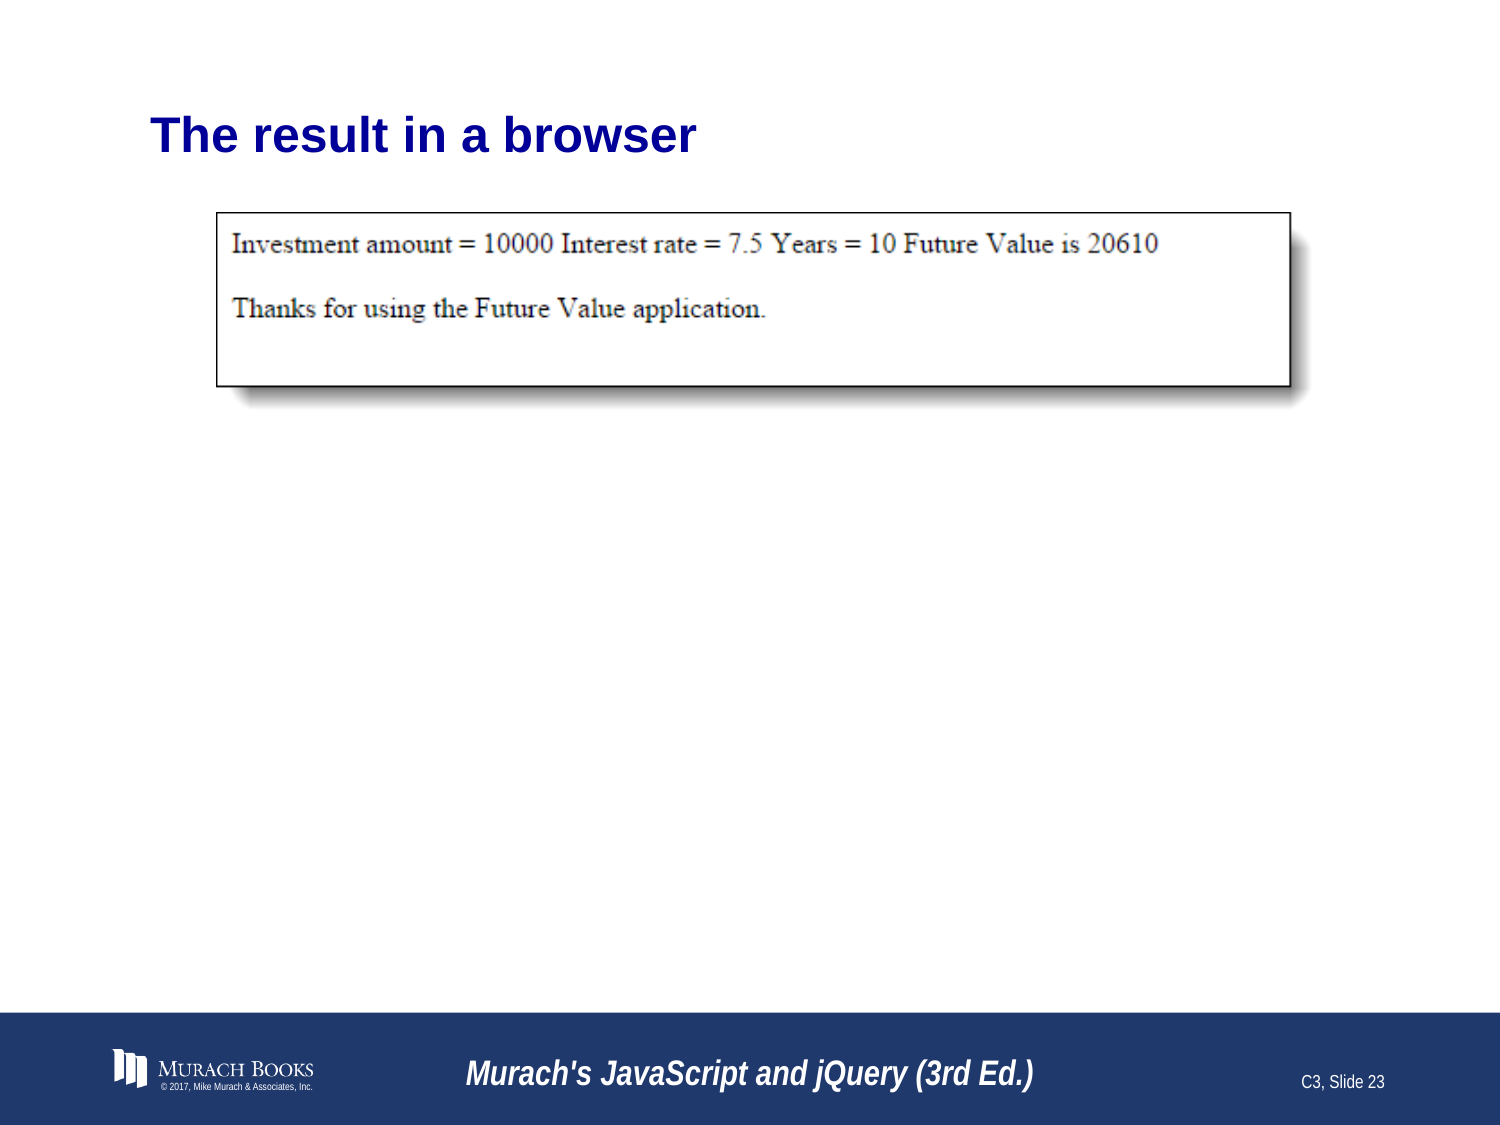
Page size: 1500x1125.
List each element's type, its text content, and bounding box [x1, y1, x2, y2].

title The result in a browser [150, 102, 1350, 164]
picture [215, 212, 1313, 411]
slide_number Murach's JavaScript and jQuery (3rd Ed.) [463, 1025, 1050, 1100]
footer © 2017, Mike Murach & Associates, Inc. [12, 1025, 463, 1100]
slide_number C3, Slide 23 [1087, 1025, 1400, 1100]
